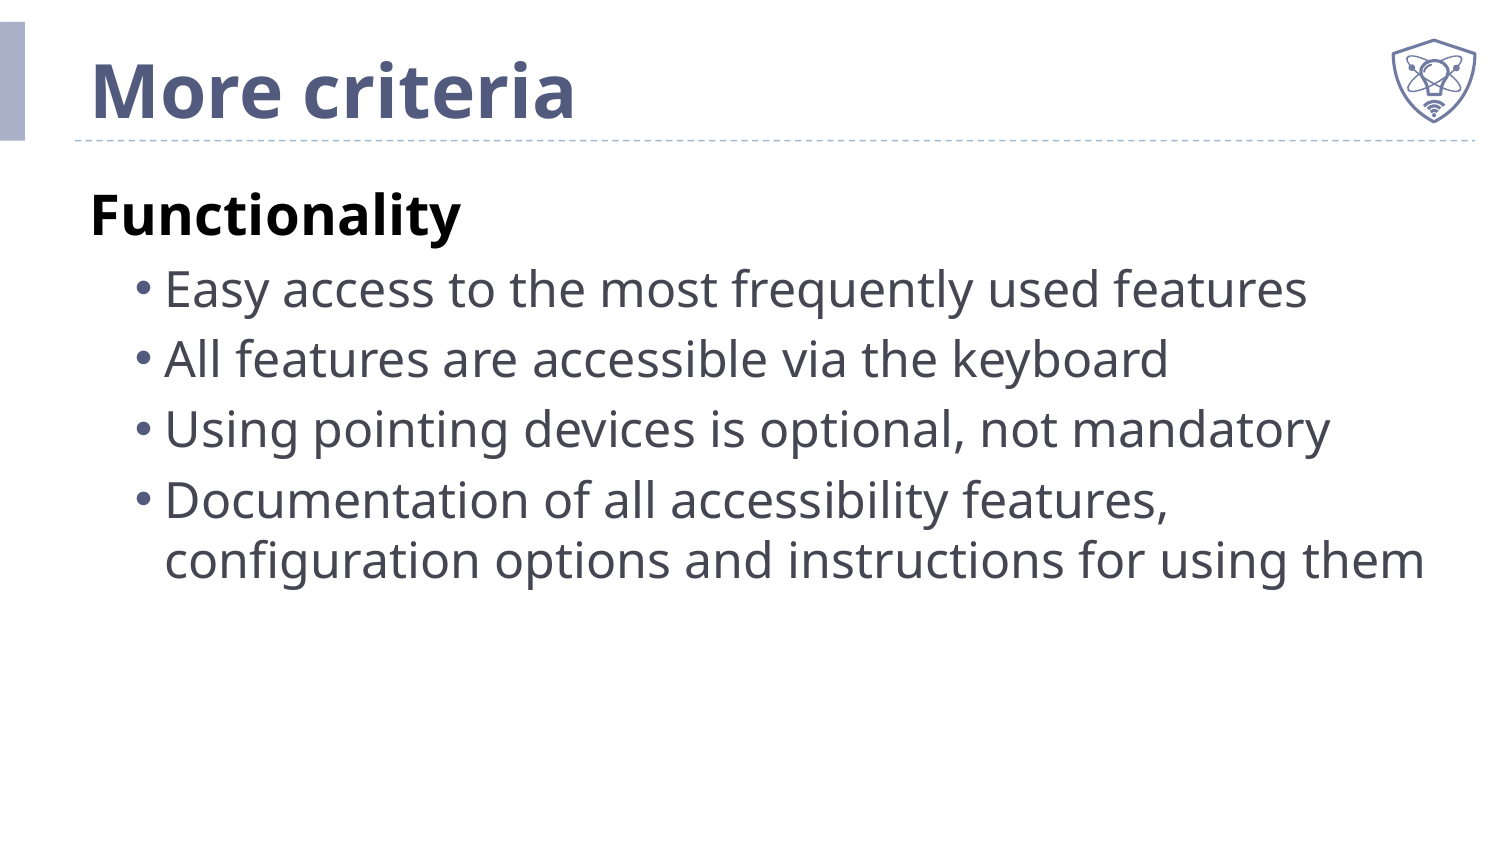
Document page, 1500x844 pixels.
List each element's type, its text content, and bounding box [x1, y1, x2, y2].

list Functionality Easy access to the most frequently used features All features are accessible via the keyboard Using pointing devices is optional, not mandatory Documentation of all accessibility features, configuration options and instructions for using them [75, 171, 1475, 835]
title More criteria [75, 18, 1475, 141]
